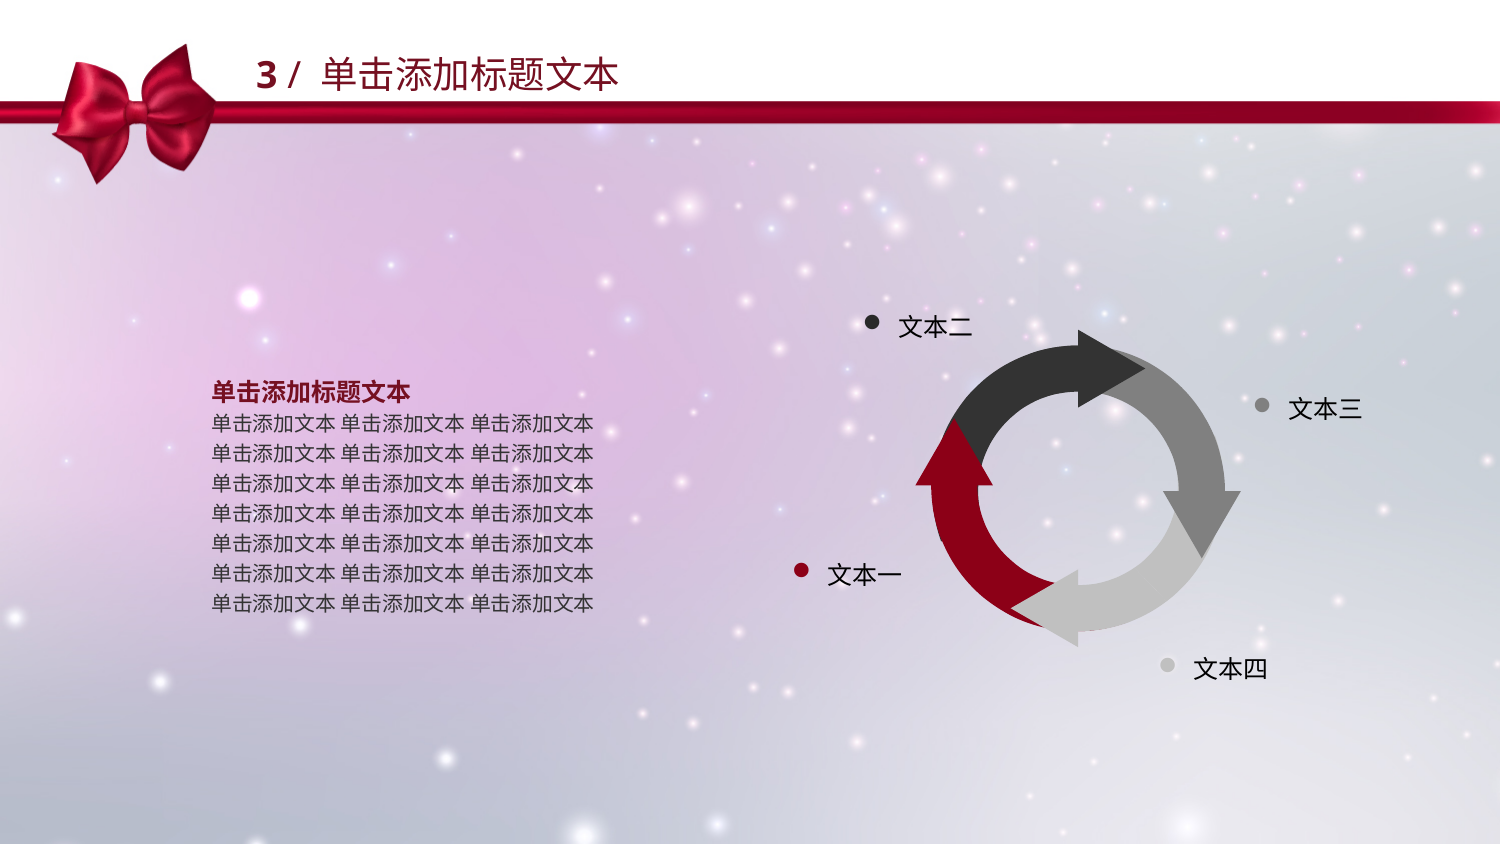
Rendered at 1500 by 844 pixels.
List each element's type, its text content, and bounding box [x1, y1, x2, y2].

picture [0, 0, 1500, 844]
text_box 3 / 单击添加标题文本 [241, 43, 635, 104]
text_box 单击添加标题文本 单击添加文本 单击添加文本 单击添加文本 单击添加文本 单击添加文本 单击添加文本 单击添加文本 单击添加文本 单击添加文本 单击添加文本 单击添加文本 单击添加文本 单击添加文本 单击添加文本 单击添加文本 单击添加文本 单击添加文本 单击添加文本 单击添加文本 单击添加文本 单击添加文本 [196, 362, 610, 623]
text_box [785, 303, 1370, 692]
